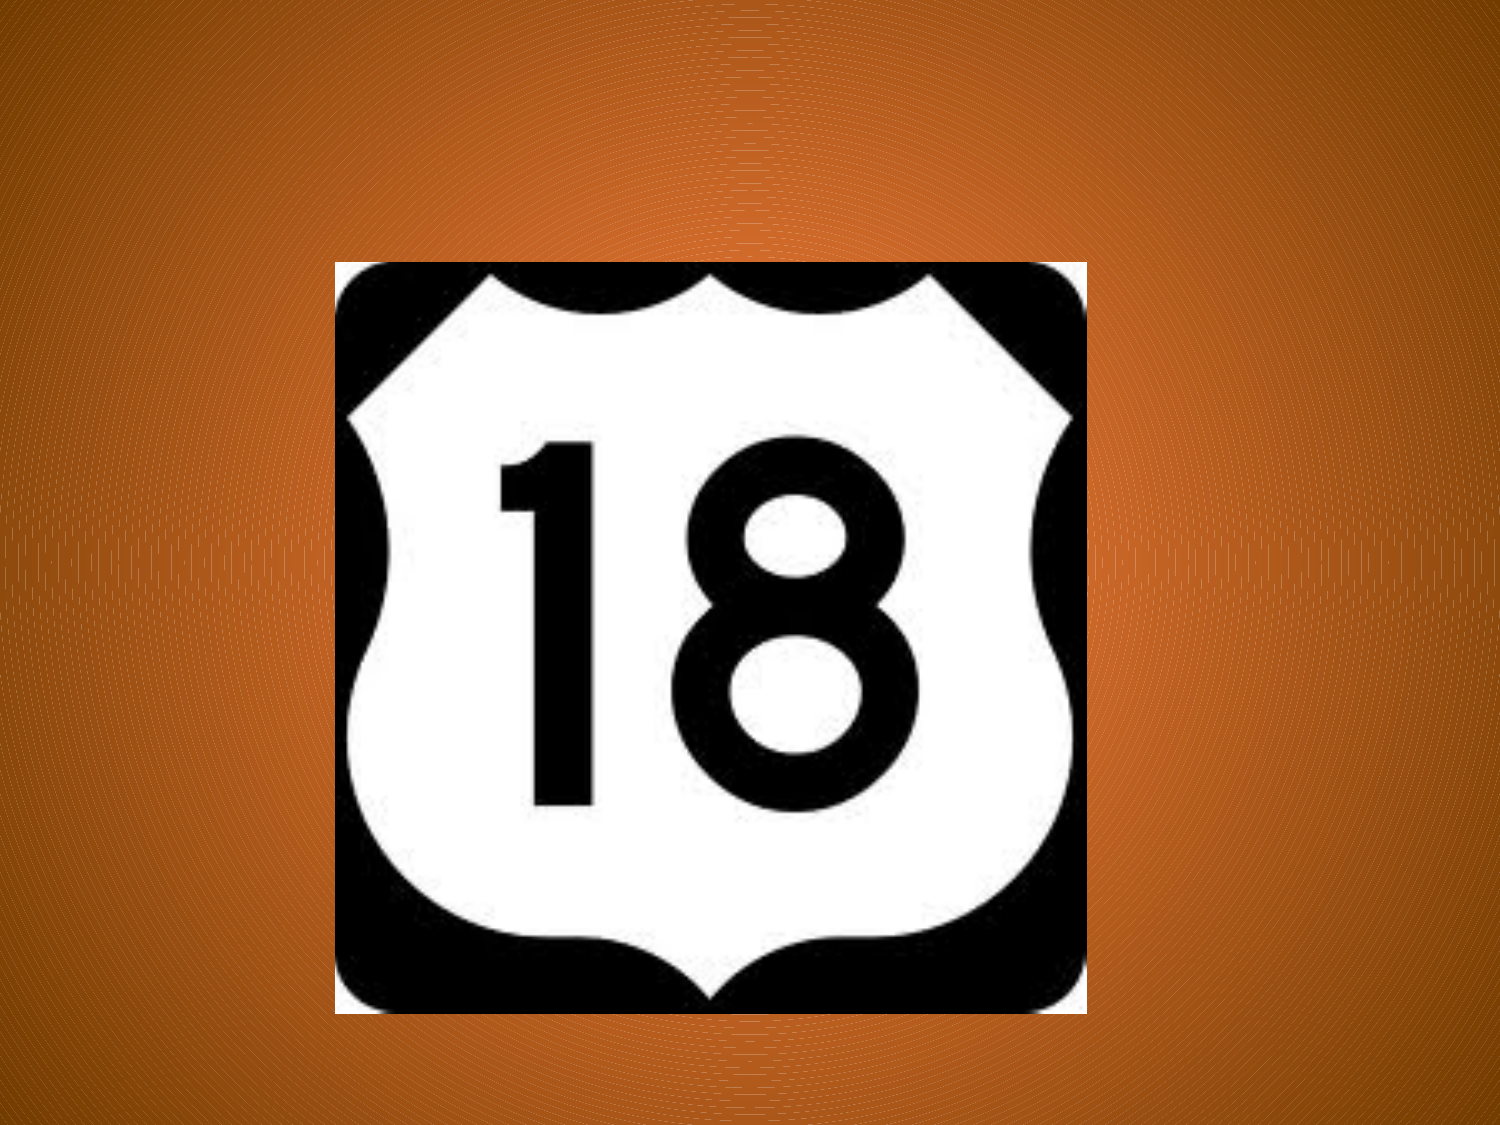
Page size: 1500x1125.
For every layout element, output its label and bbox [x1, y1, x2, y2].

picture [334, 262, 1087, 1014]
